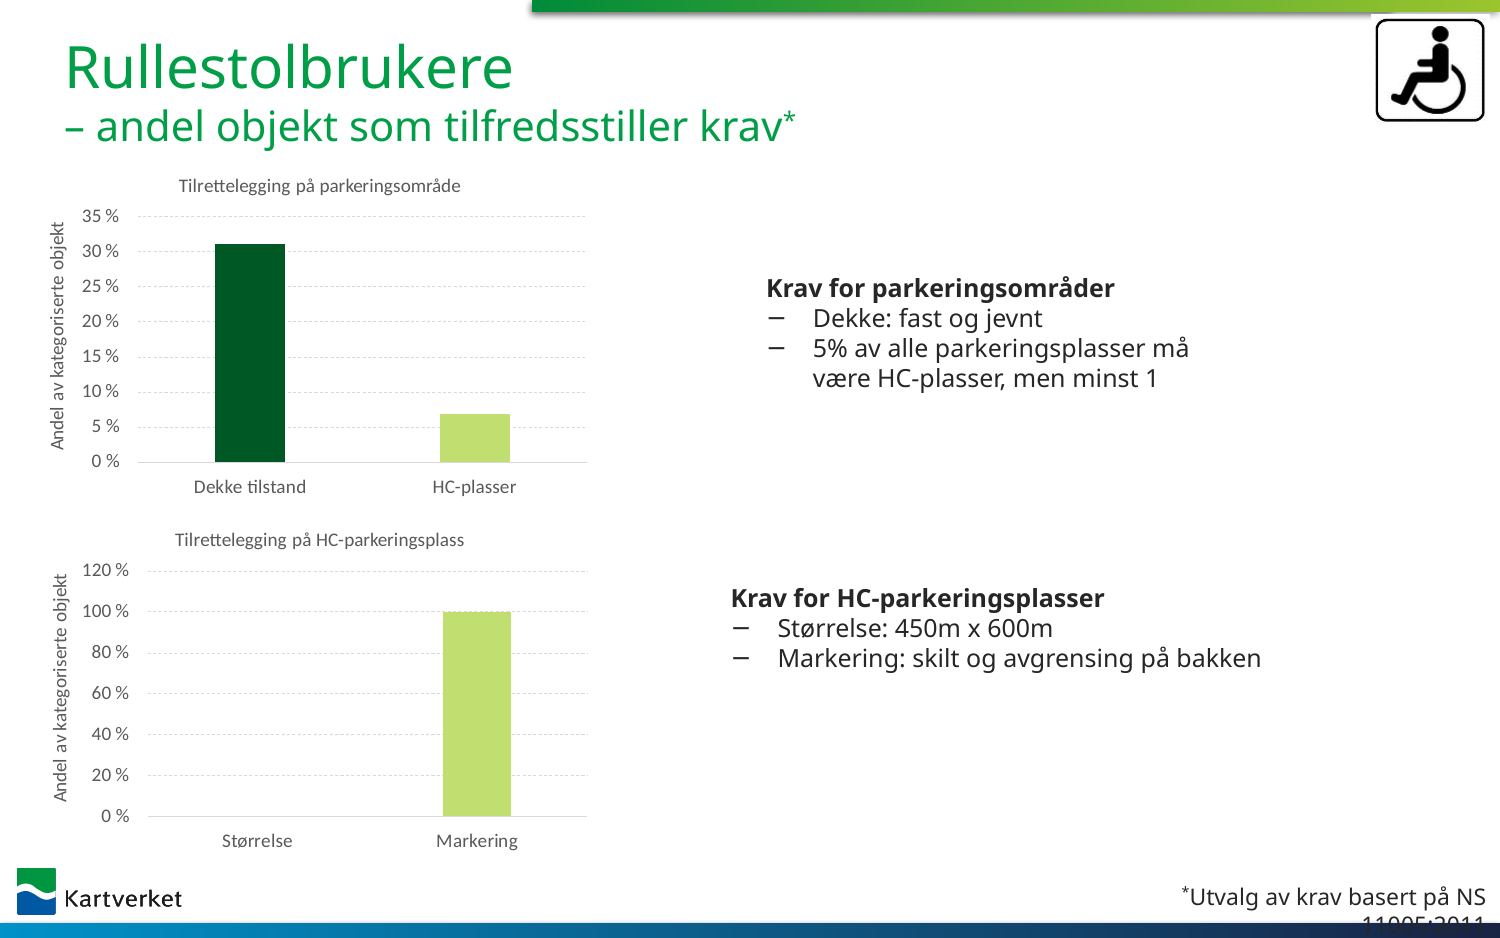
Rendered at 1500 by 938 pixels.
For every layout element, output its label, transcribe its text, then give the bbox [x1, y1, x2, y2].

text_box Krav for HC-parkeringsplasser Størrelse: 450m x 600m Markering: skilt og avgrensing på bakken [715, 574, 1278, 680]
picture [1371, 13, 1491, 127]
text_box *Utvalg av krav basert på NS 11005:2011 [1068, 873, 1500, 938]
picture [41, 520, 598, 859]
text_box Krav for parkeringsområder Dekke: fast og jevnt 5% av alle parkeringsplasser må være HC-plasser, men minst 1 [751, 264, 1232, 400]
picture [41, 166, 598, 505]
text_box Rullestolbrukere – andel objekt som tilfredsstiller krav* [49, 23, 1431, 158]
